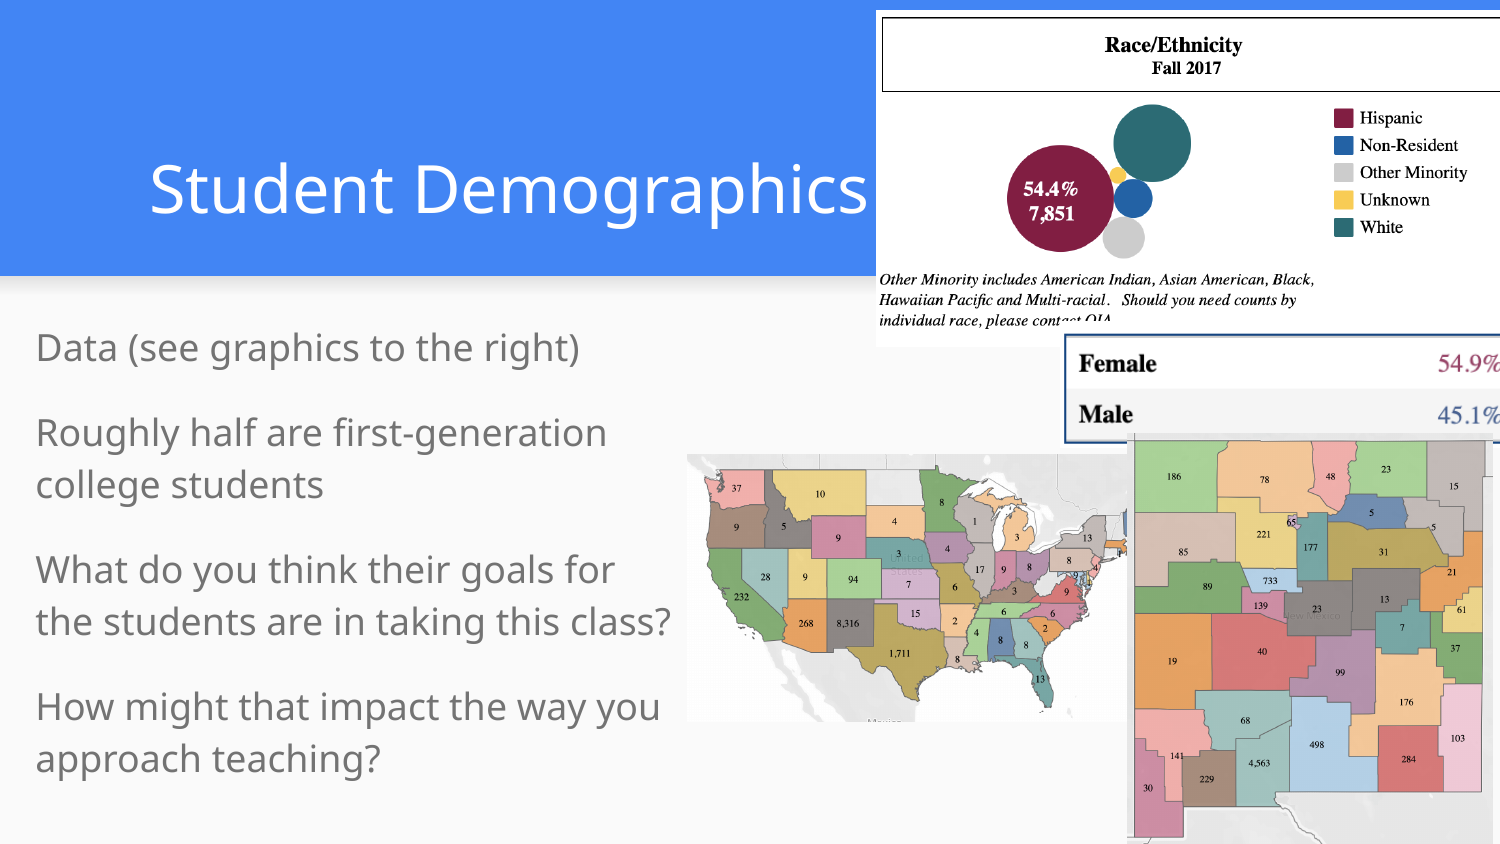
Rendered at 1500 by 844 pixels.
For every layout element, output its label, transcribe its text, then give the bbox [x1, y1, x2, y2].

picture [686, 10, 1500, 844]
list Data (see graphics to the right) Roughly half are first-generation college students What do you think their goals for the students are in taking this class? How might that impact the way you approach teaching? [20, 302, 694, 832]
title Student Demographics [134, 85, 871, 243]
